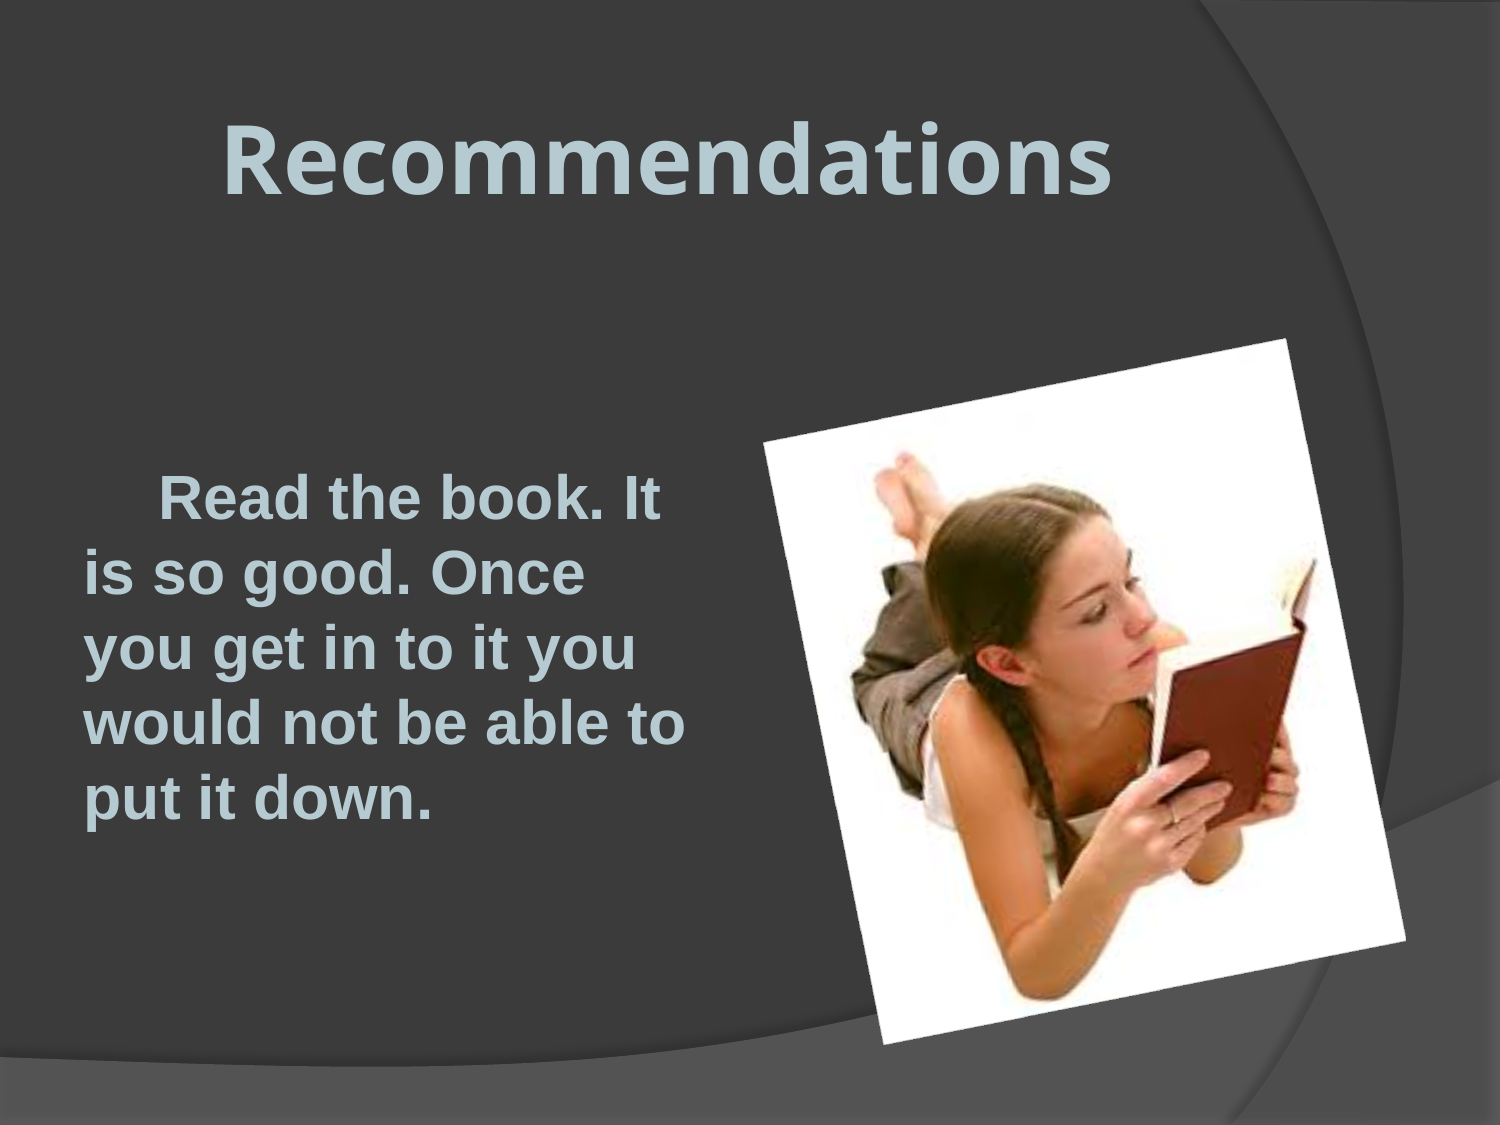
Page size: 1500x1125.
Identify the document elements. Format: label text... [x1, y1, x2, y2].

picture [764, 434, 810, 669]
title Recommendations [212, 62, 1438, 250]
list Read the book. It is so good. Once you get in to it you would not be able to put it down. [0, 362, 728, 956]
picture [1360, 716, 1405, 949]
picture [877, 1008, 1062, 1044]
picture [1103, 339, 1292, 376]
picture [817, 383, 1351, 999]
